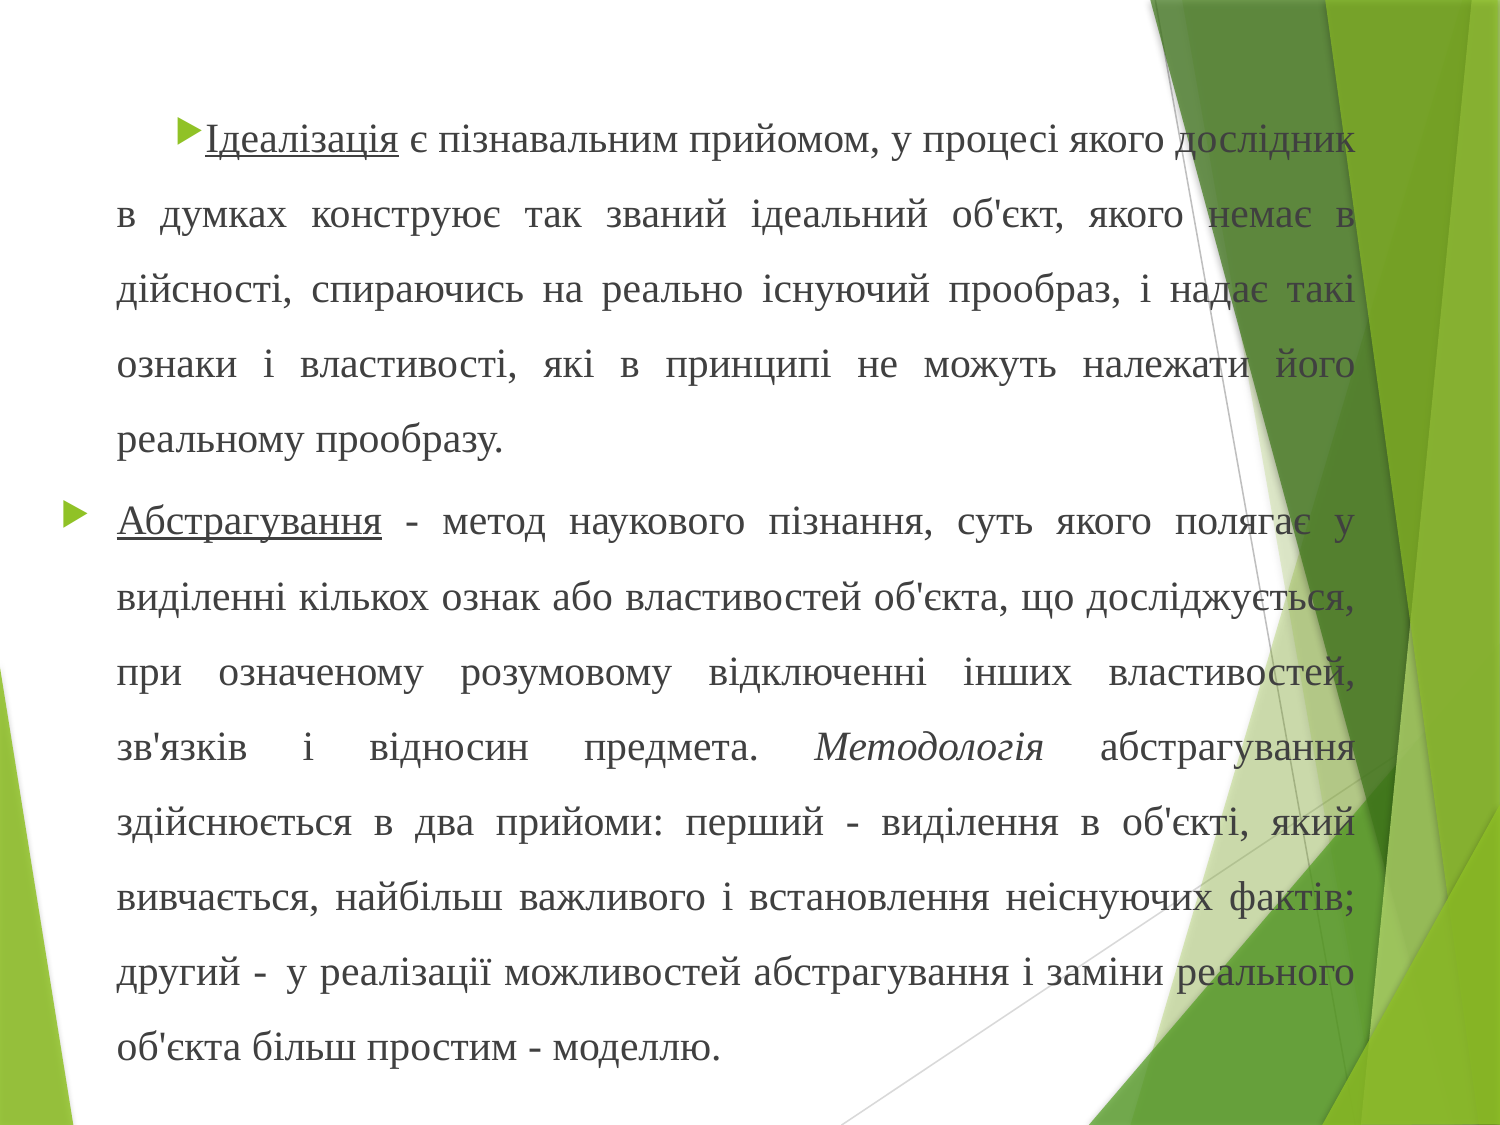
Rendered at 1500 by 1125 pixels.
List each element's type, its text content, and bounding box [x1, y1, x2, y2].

list Ідеалізація є пізнавальним прийомом, у процесі якого дослідник в думках конструює так званий ідеальний об'єкт, якого немає в дійсності, спираючись на реально існуючий прообраз, і надає такі ознаки і властивості, які в принципі не можуть належати його реальному прообразу. Абстрагування - метод наукового пізнання, суть якого полягає у виділенні кількох ознак або властивостей об'єкта, що досліджується, при означеному розумовому відключенні інших властивостей, зв'язків і відносин предмета. Методологія абстрагування здійснюється в два прийоми: перший - виділення в об'єкті, який вивчається, найбільш важливого і встановлення неіснуючих фактів; другий - у реалізації можливостей абстрагування і заміни реального об'єкта більш простим - моделлю. [29, 78, 1459, 1083]
